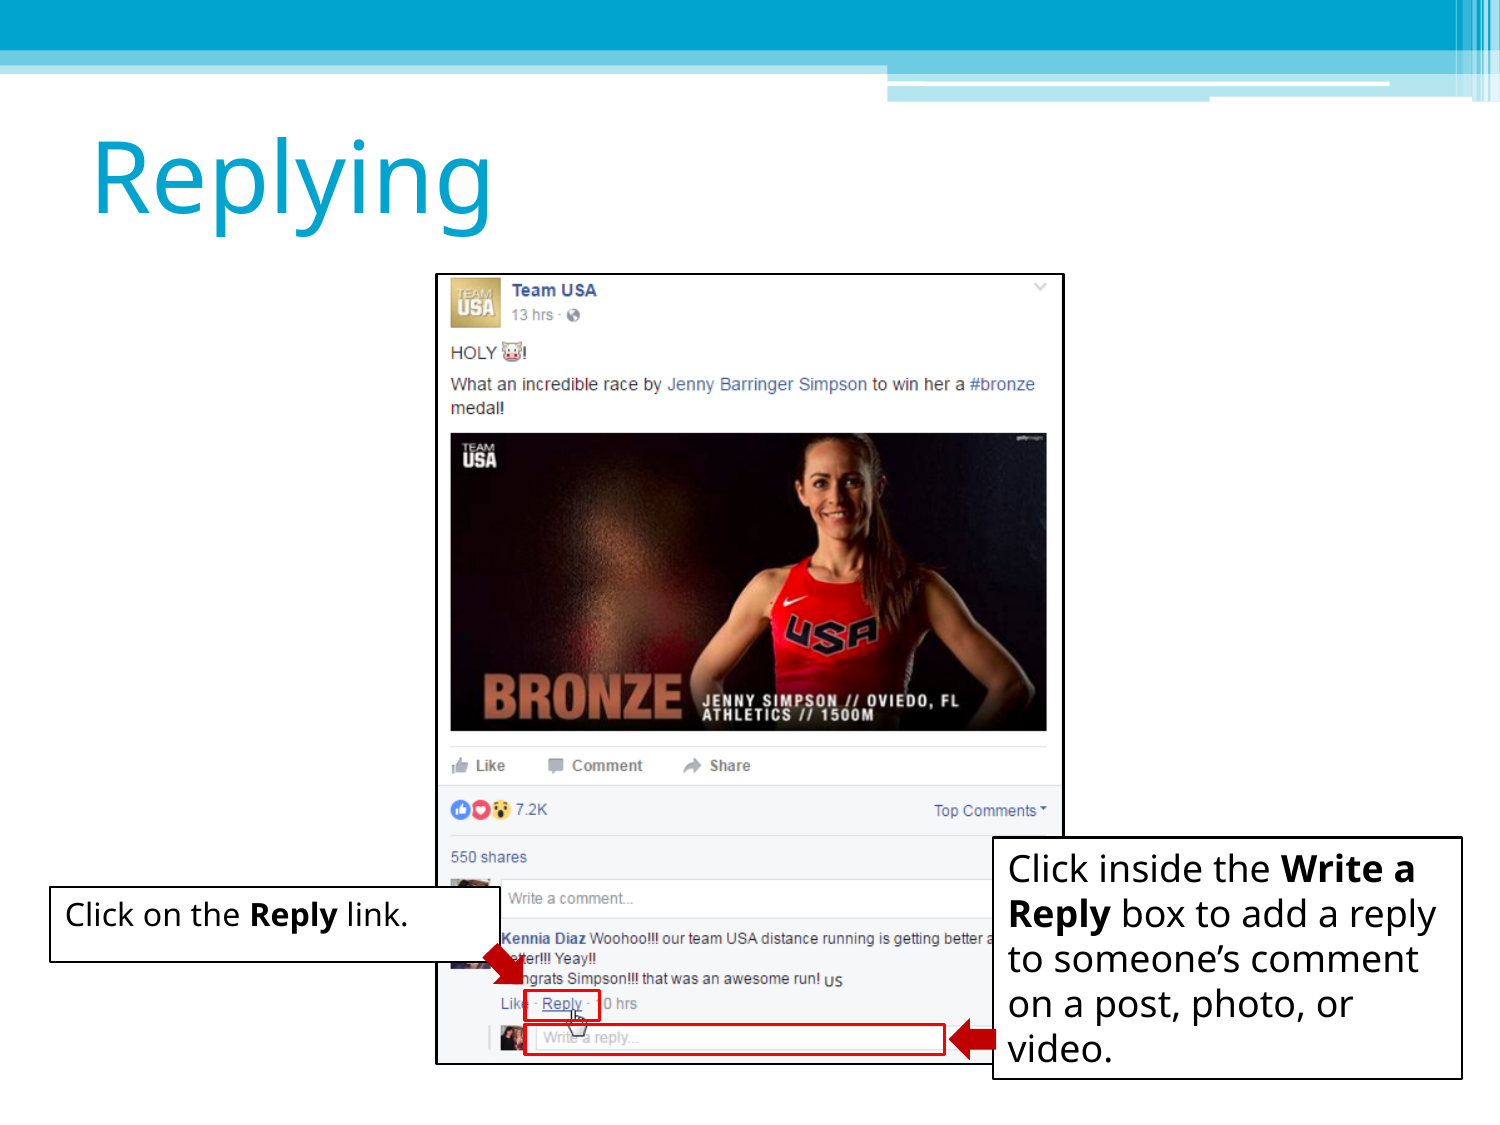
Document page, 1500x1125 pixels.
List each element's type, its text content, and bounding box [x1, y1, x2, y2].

title Replying [75, 85, 1425, 261]
list Click inside the Write a Reply box to add a reply to someone’s comment on a post, photo, or video. [992, 837, 1463, 1079]
picture [437, 274, 1063, 1063]
text_box Click on the Reply link. [49, 887, 437, 963]
